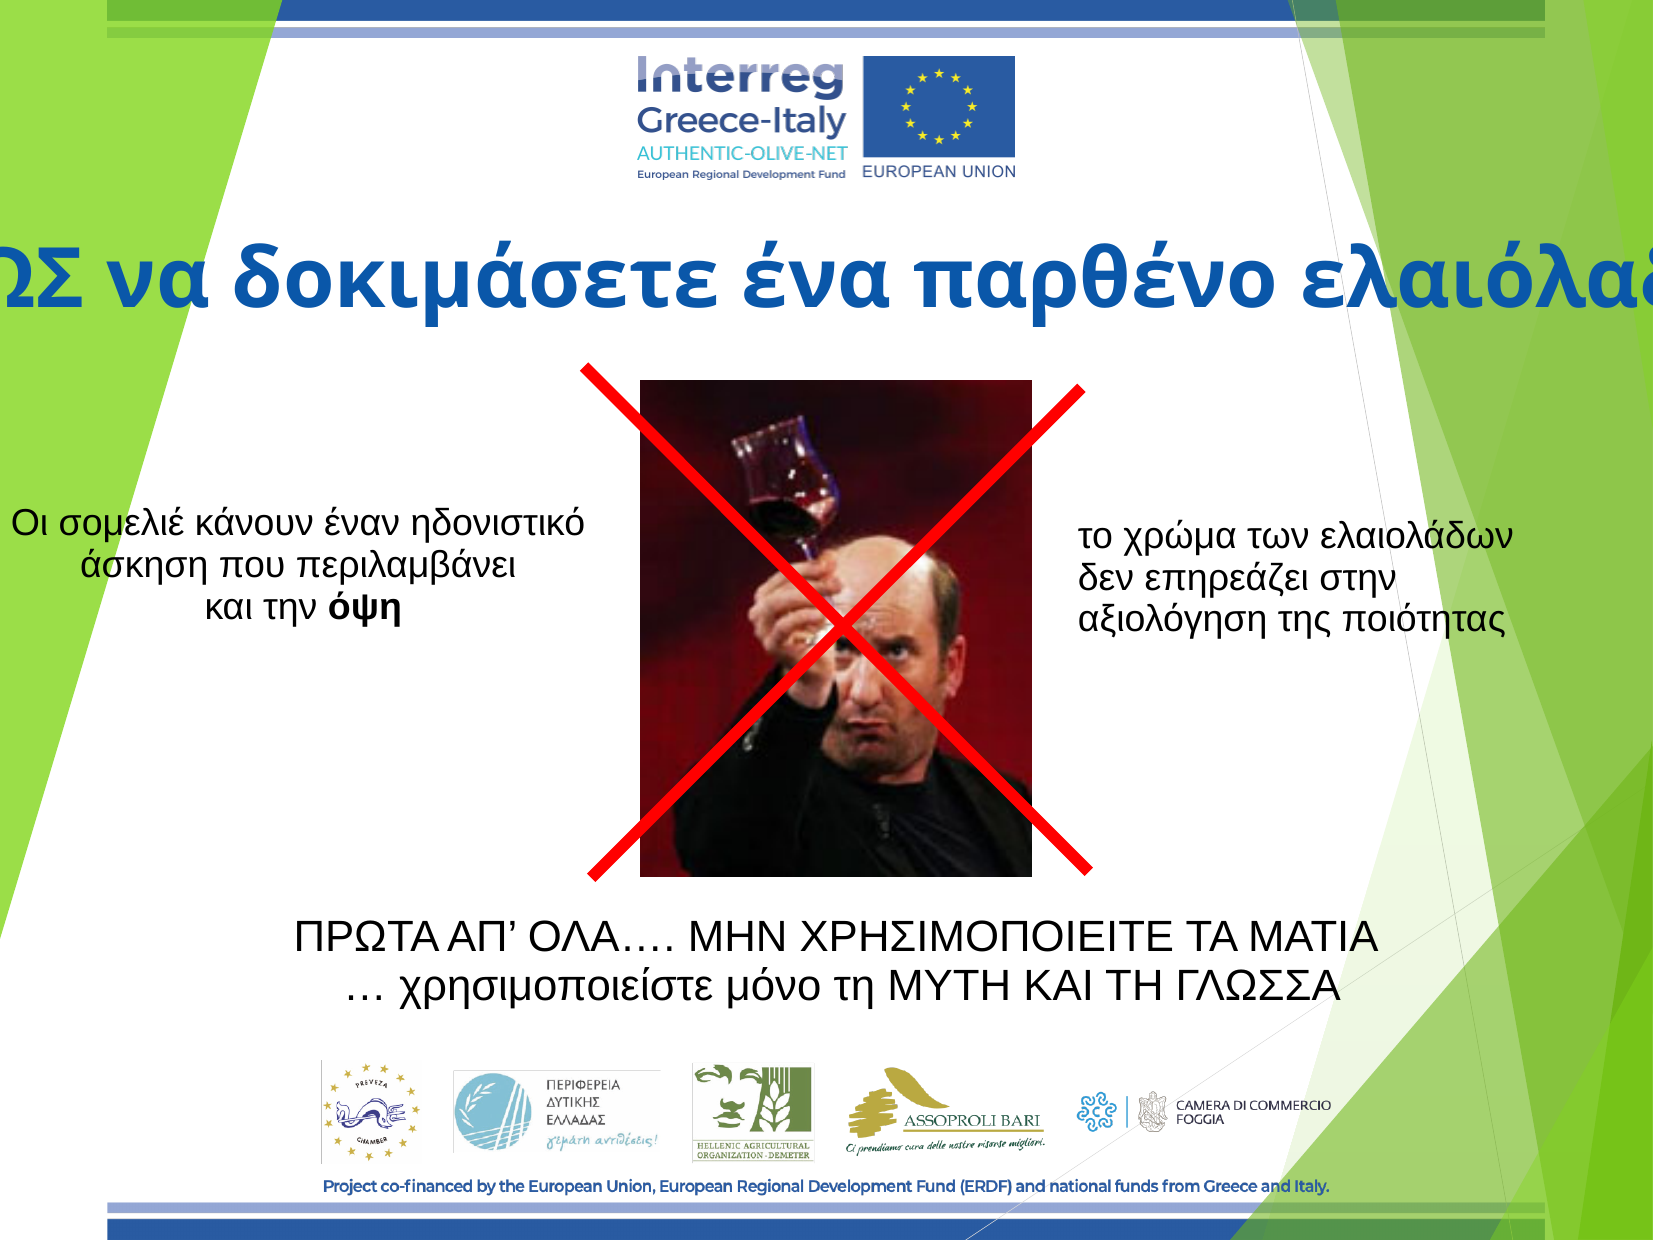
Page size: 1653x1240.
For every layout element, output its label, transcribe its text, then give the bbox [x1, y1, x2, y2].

picture [272, 0, 1298, 38]
text_box ΠΩΣ να δοκιμάσετε ένα παρθένο ελαιόλαδο [0, 216, 1653, 332]
picture [109, 1018, 1336, 1240]
text_box το χρώμα των ελαιολάδων δεν επηρεάζει στην αξιολόγηση της ποιότητας [1070, 507, 1533, 648]
text_box ΠΡΩΤΑ ΑΠ’ ΟΛΑ…. ΜΗΝ ΧΡΗΣΙΜΟΠΟΙΕΙΤΕ ΤΑ ΜΑΤΙΑ … χρησιμοποιείστε μόνο τη ΜΥΤΗ ΚΑΙ ΤΗ ΓΛΩΣΣΑ [285, 905, 1387, 1018]
picture [637, 56, 1015, 180]
picture [640, 380, 1033, 878]
text_box Οι σομελιέ κάνουν έναν ηδονιστικό άσκηση που περιλαμβάνει και την όψη [3, 494, 604, 635]
